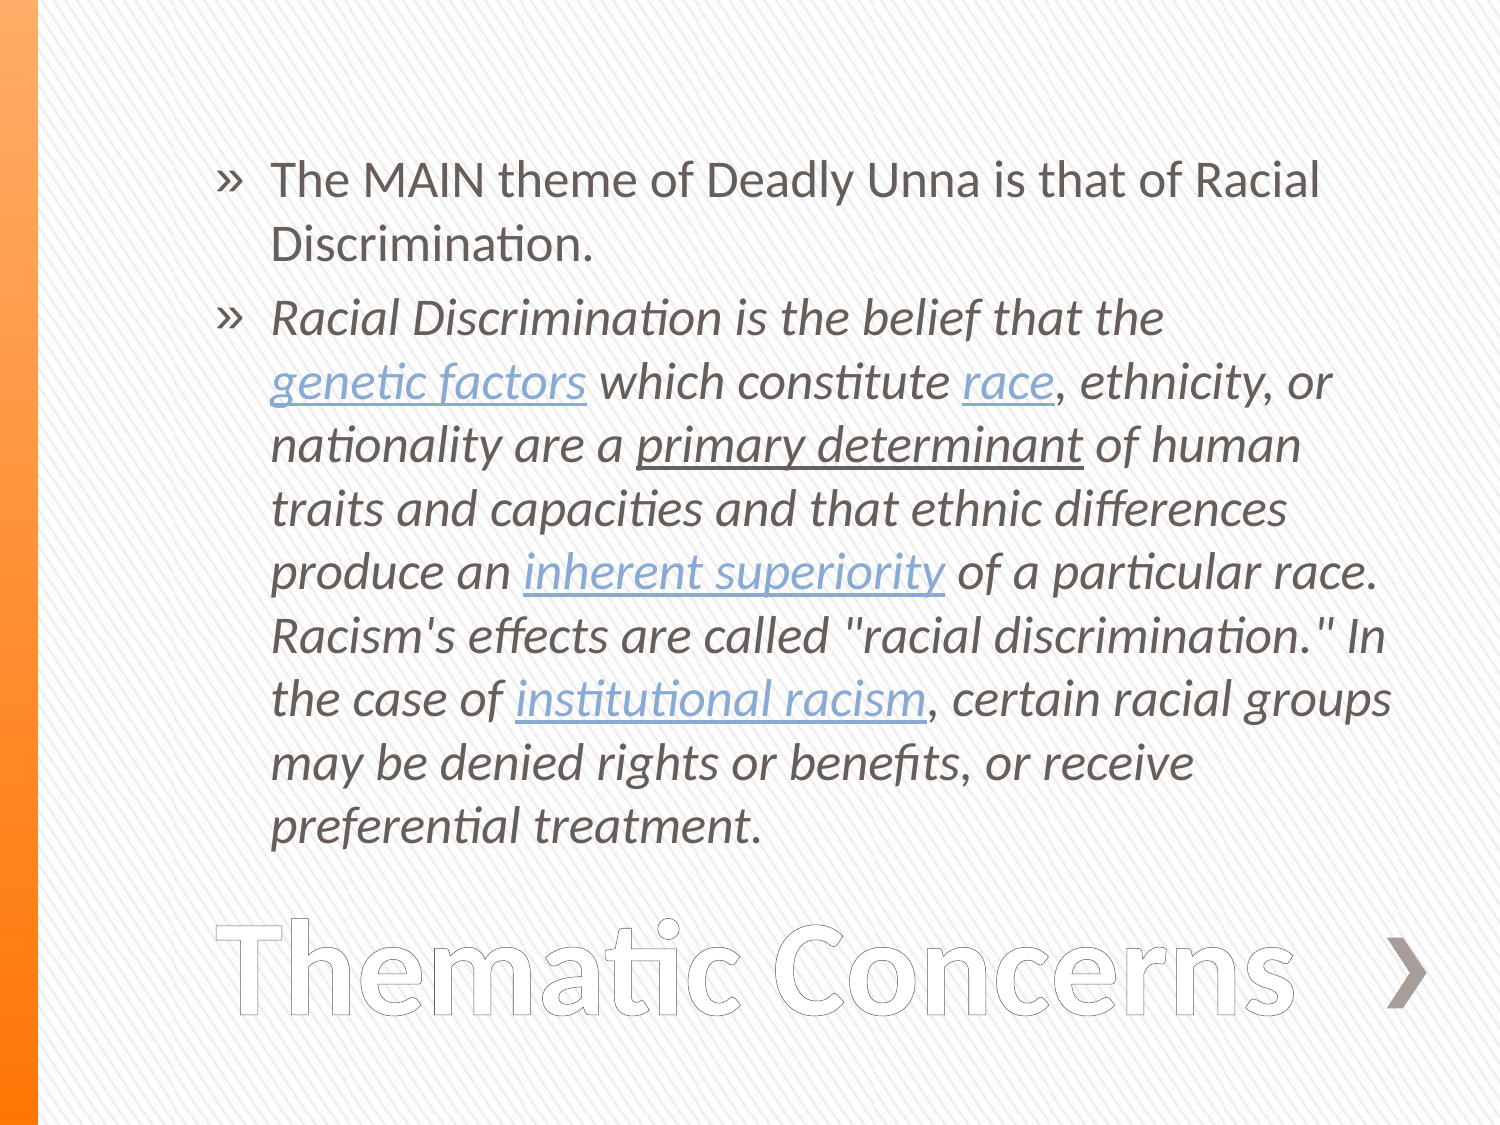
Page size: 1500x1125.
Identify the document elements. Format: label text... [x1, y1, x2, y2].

list The MAIN theme of Deadly Unna is that of Racial Discrimination. Racial Discrimination is the belief that the genetic factors which constitute race, ethnicity, or nationality are a primary determinant of human traits and capacities and that ethnic differences produce an inherent superiority of a particular race. Racism's effects are called "racial discrimination." In the case of institutional racism, certain racial groups may be denied rights or benefits, or receive preferential treatment. [200, 137, 1425, 863]
title Thematic Concerns [200, 863, 1388, 1050]
